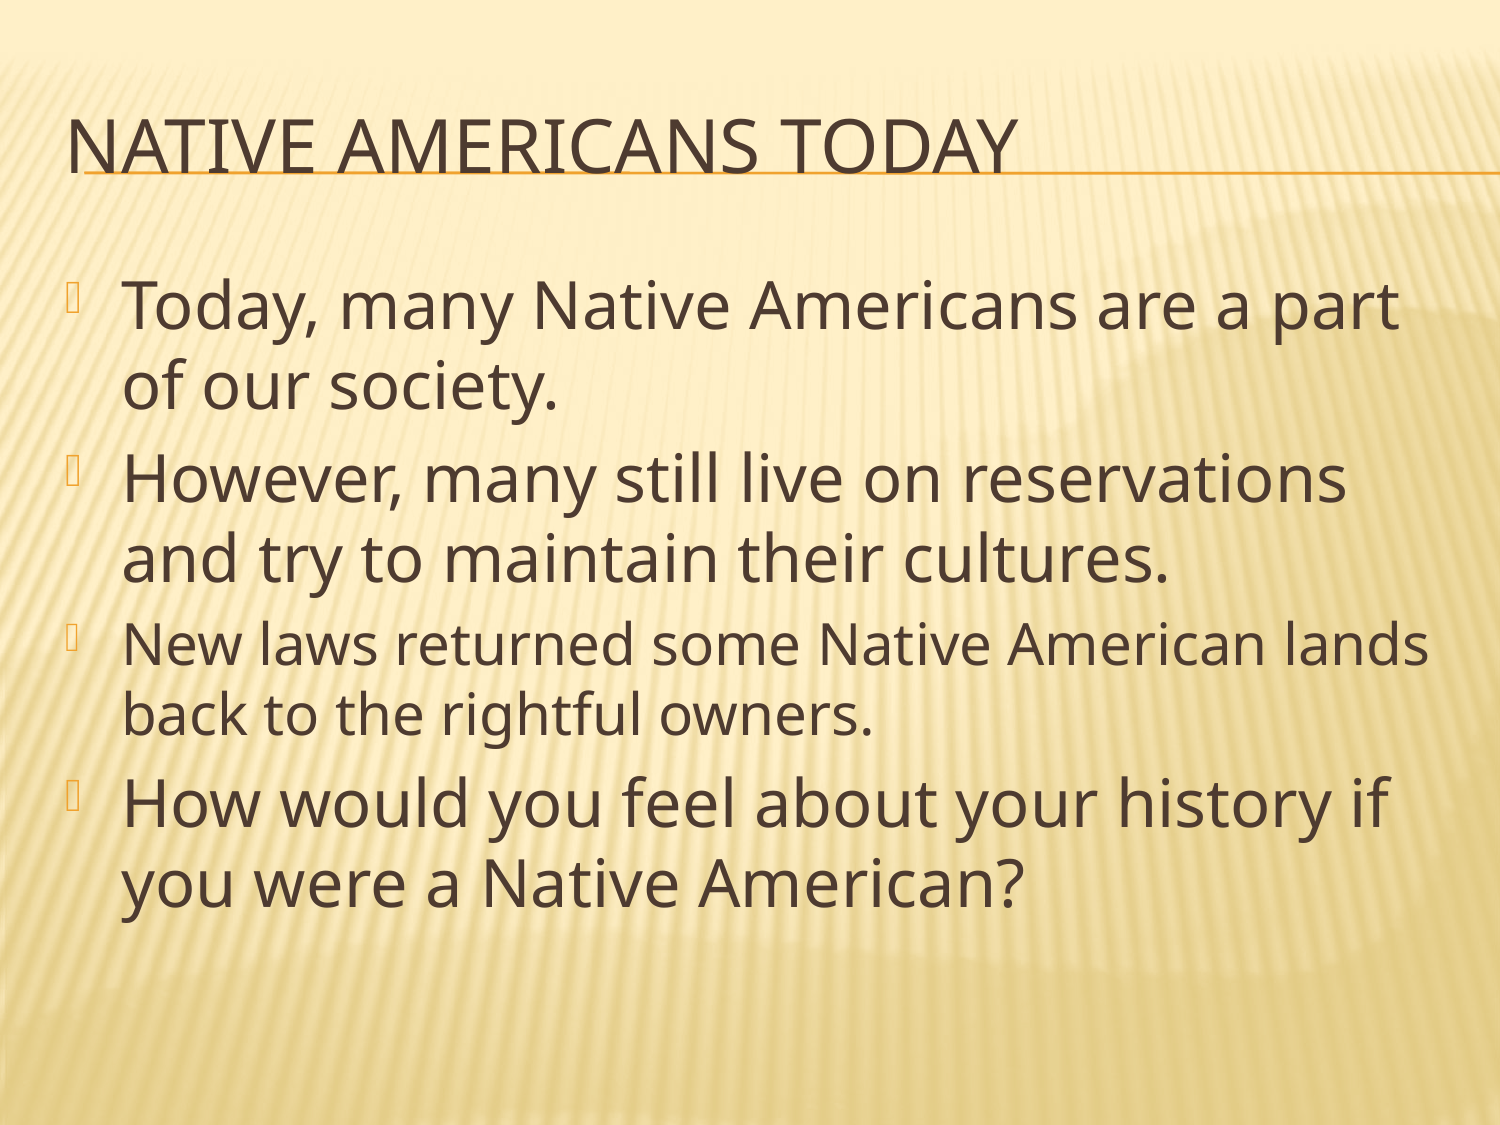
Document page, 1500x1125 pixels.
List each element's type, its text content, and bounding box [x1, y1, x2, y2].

title Native Americans Today [50, 75, 1475, 213]
list Today, many Native Americans are a part of our society. However, many still live on reservations and try to maintain their cultures. New laws returned some Native American lands back to the rightful owners. How would you feel about your history if you were a Native American? [49, 254, 1476, 998]
